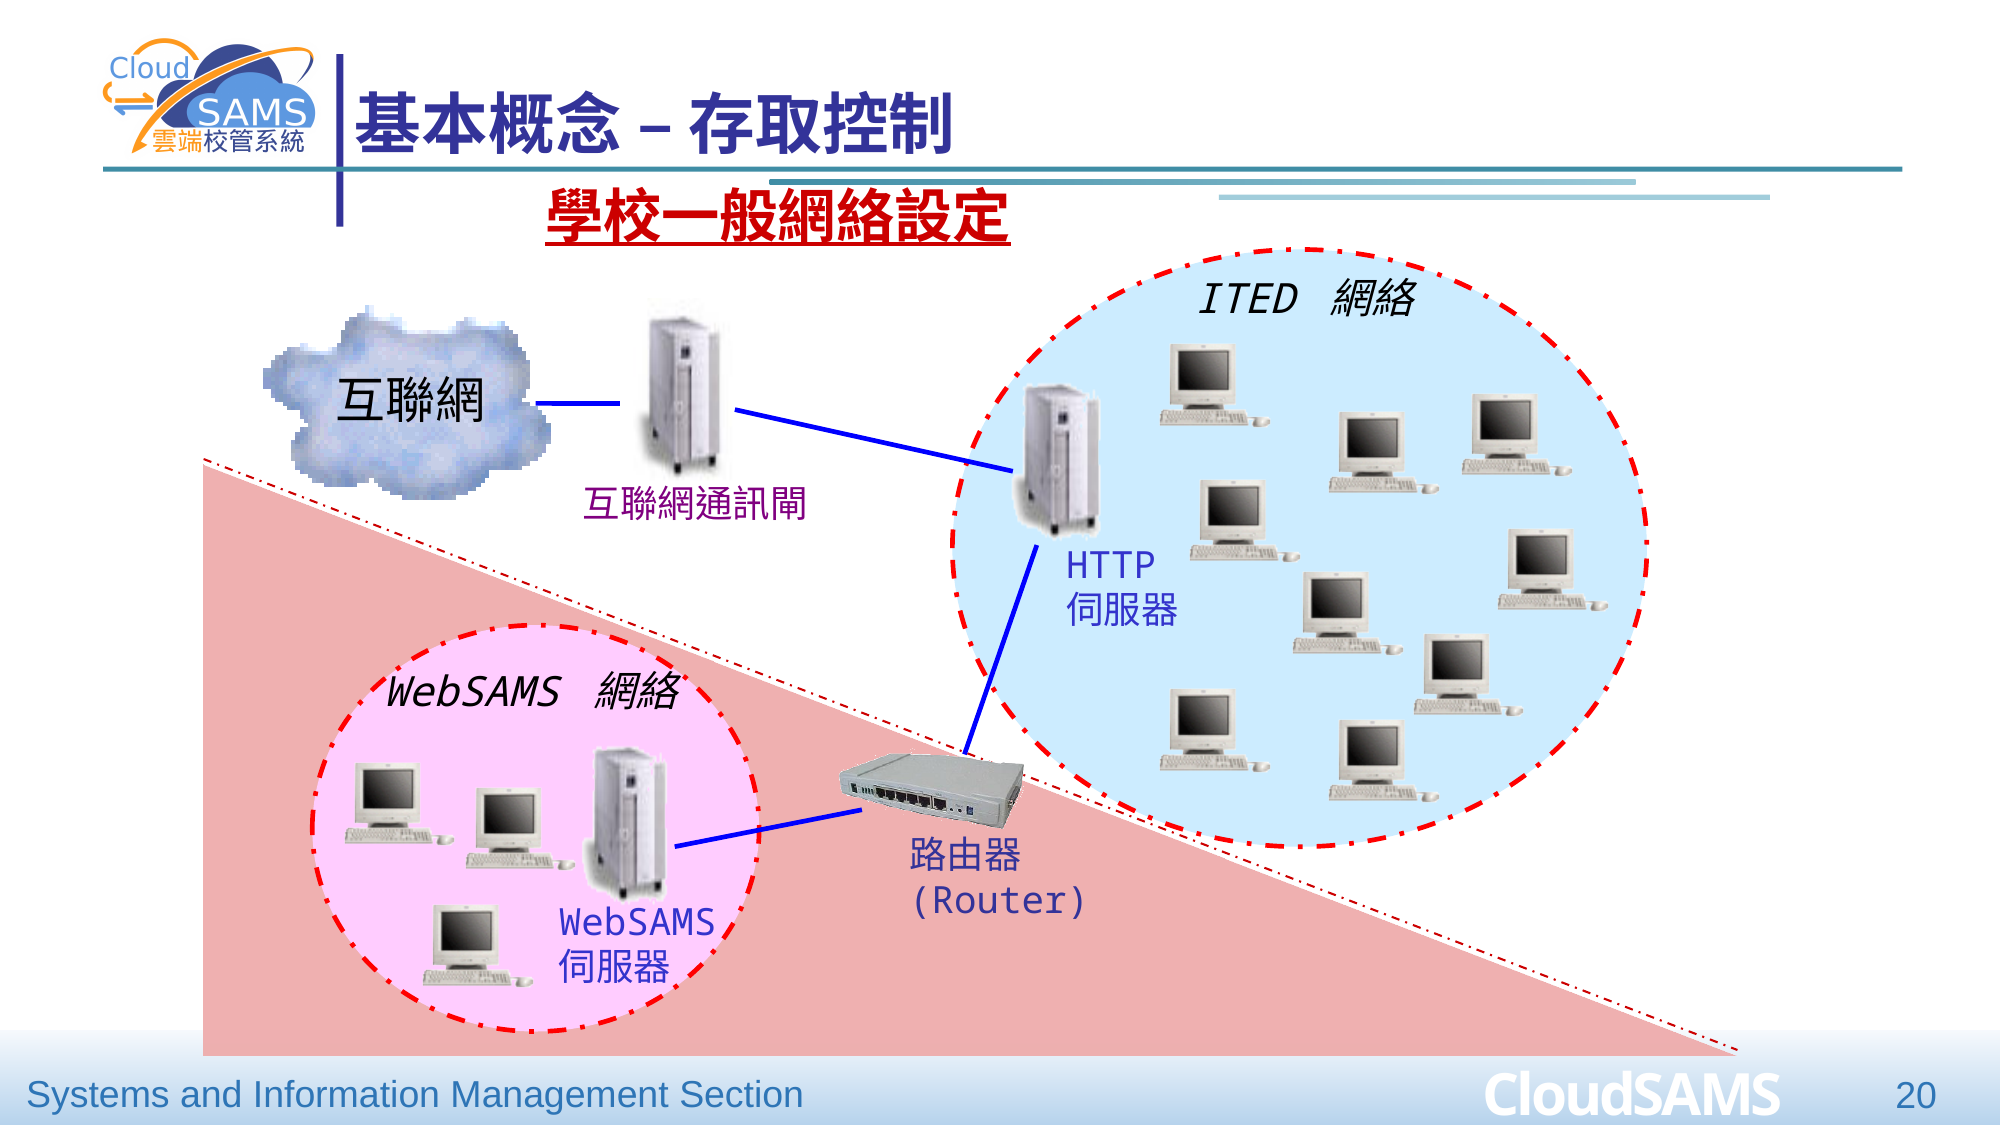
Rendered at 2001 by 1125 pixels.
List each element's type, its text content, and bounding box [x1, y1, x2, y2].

title 基本概念 – 存取控制 [340, 44, 1907, 170]
slide_number 20 [1755, 1063, 1952, 1125]
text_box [203, 171, 1738, 1057]
picture [87, 7, 349, 175]
